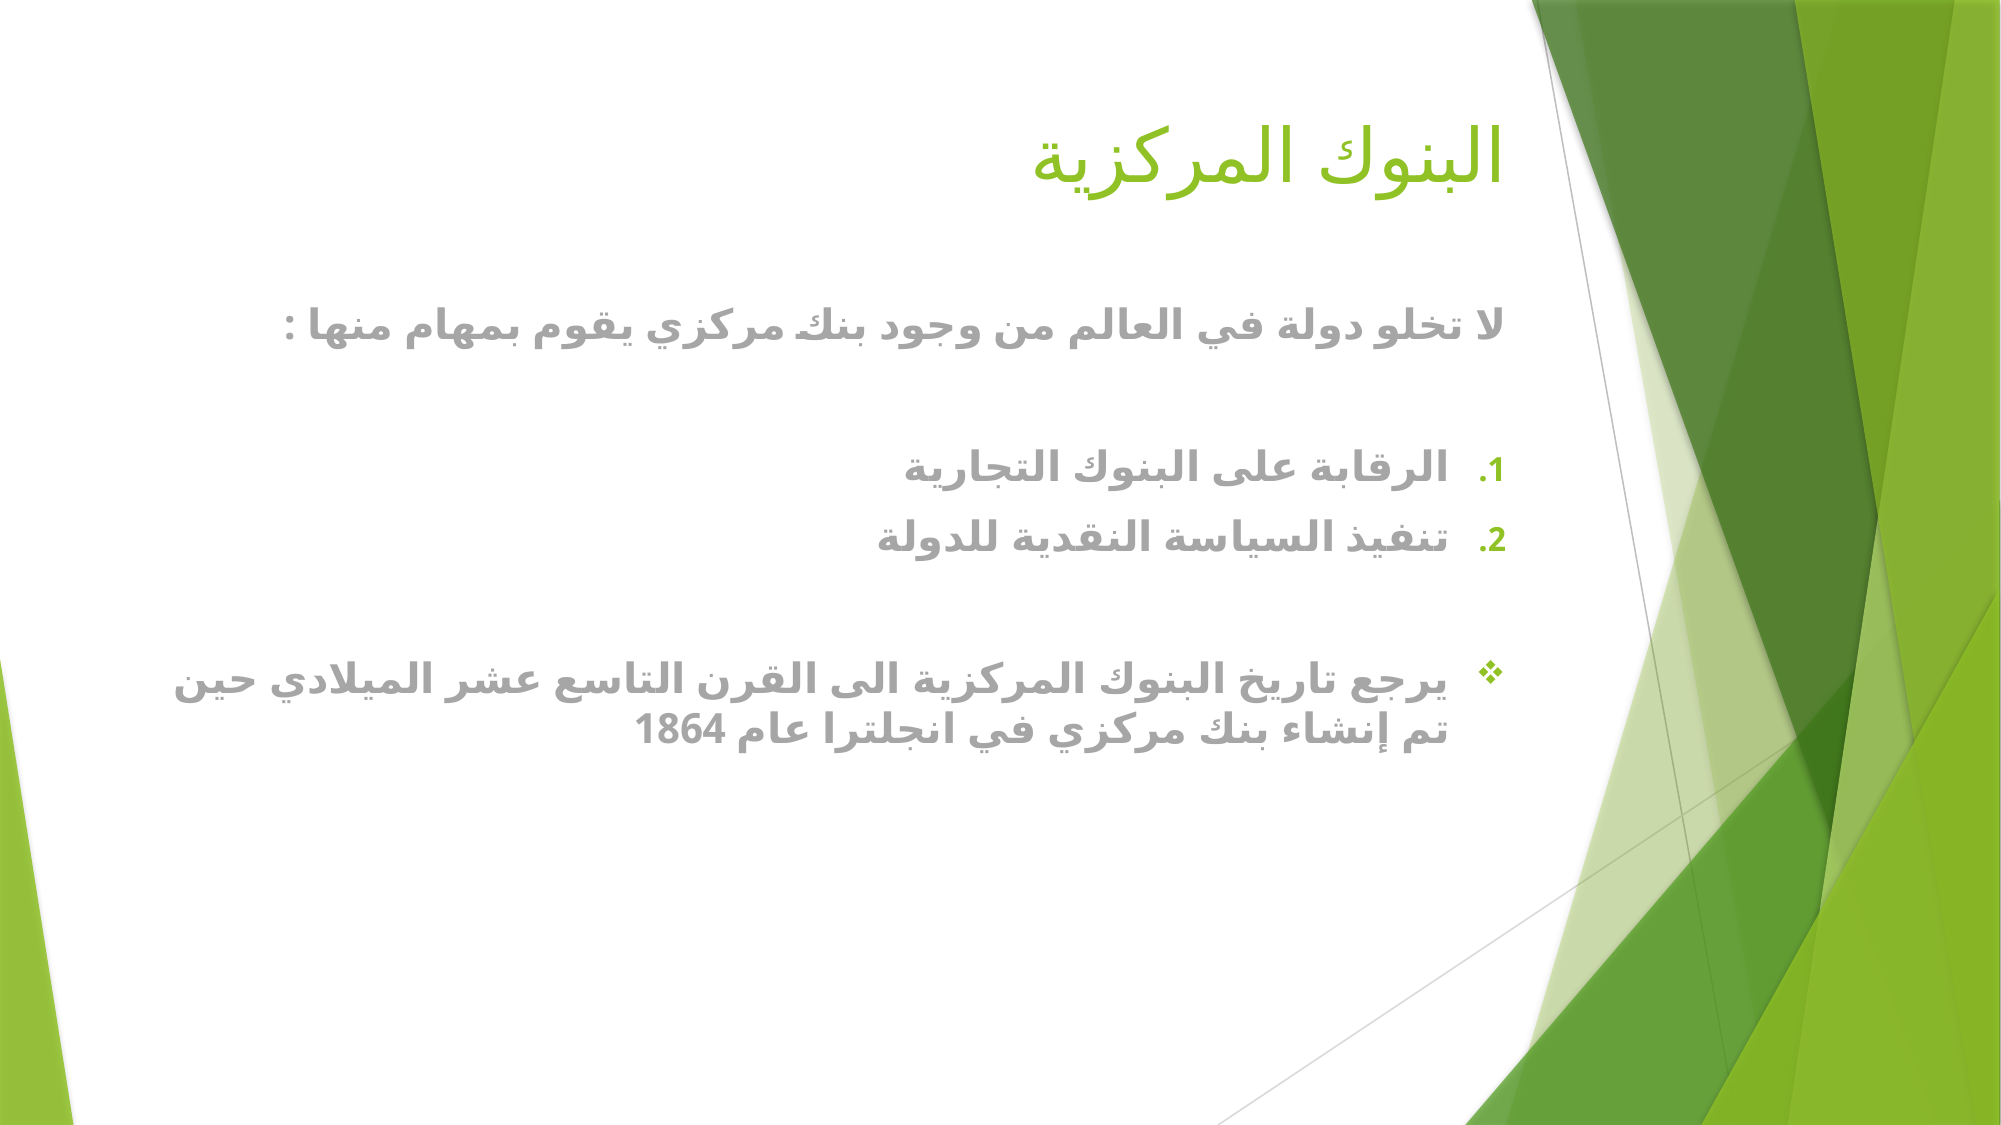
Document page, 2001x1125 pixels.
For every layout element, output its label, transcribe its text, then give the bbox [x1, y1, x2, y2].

list لا تخلو دولة في العالم من وجود بنك مركزي يقوم بمهام منها : الرقابة على البنوك التجارية تنفيذ السياسة النقدية للدولة يرجع تاريخ البنوك المركزية الى القرن التاسع عشر الميلادي حين تم إنشاء بنك مركزي في انجلترا عام 1864 [111, 289, 1522, 927]
title البنوك المركزية [111, 99, 1522, 289]
